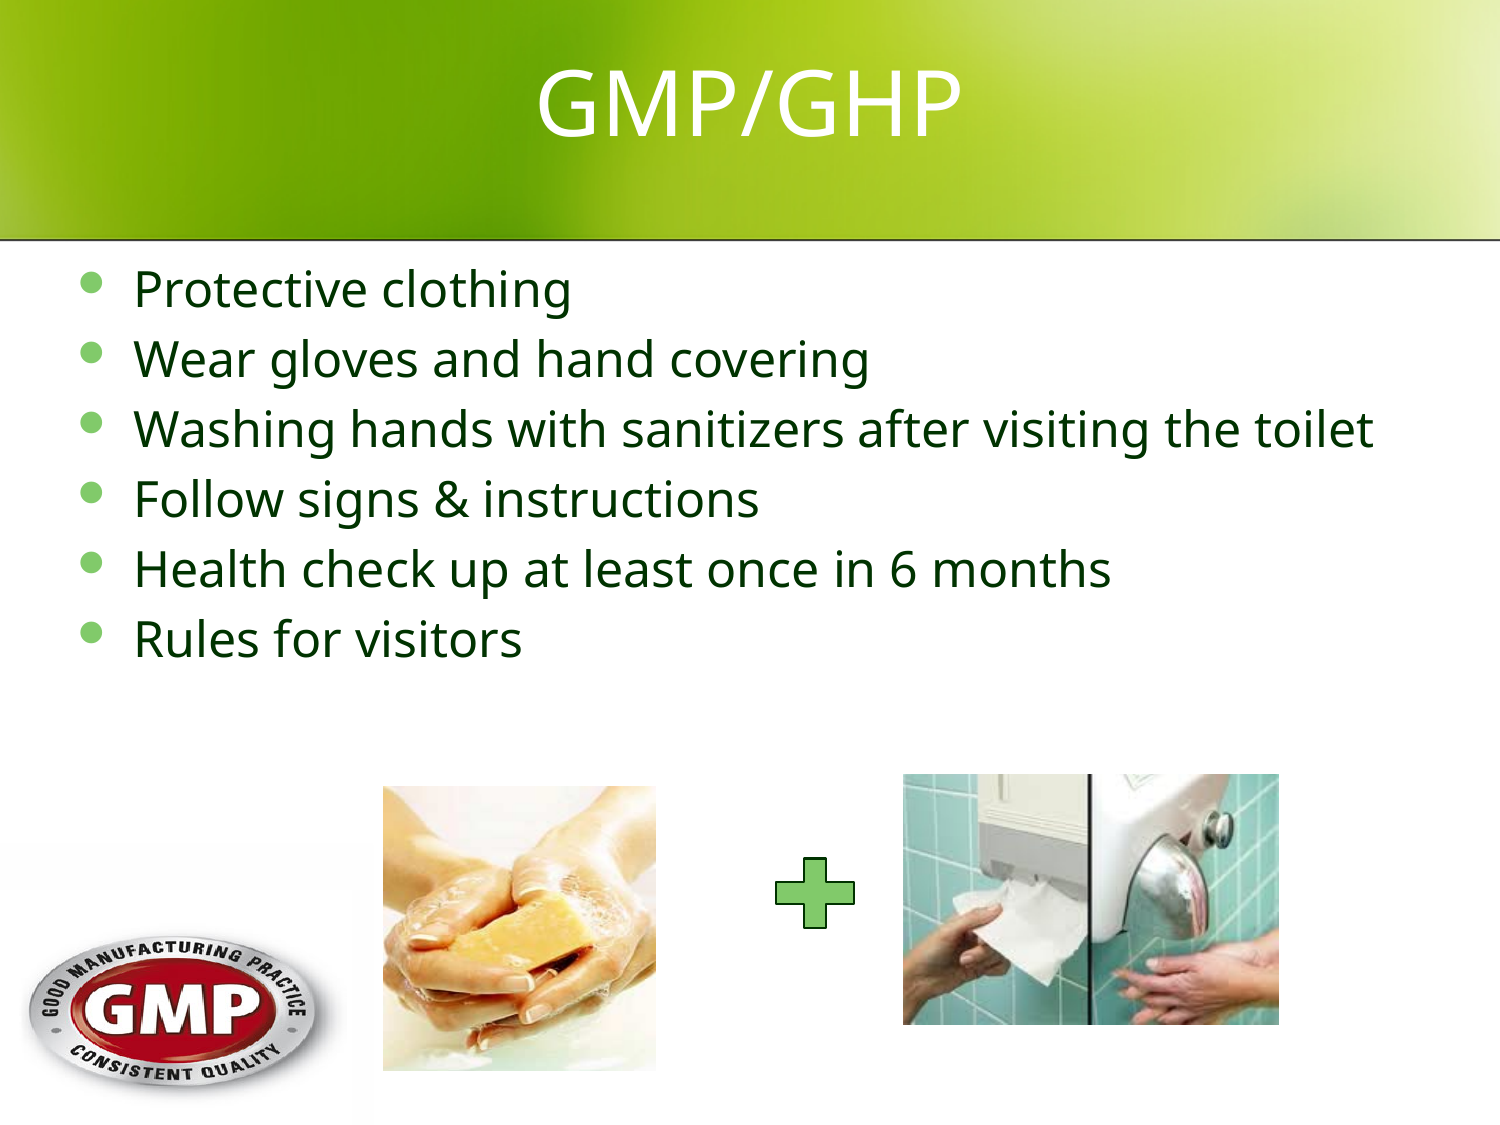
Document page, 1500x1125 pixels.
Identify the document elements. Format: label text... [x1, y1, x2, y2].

picture [0, 0, 1500, 1125]
title GMP/GHP [62, 24, 1438, 176]
list Protective clothing Wear gloves and hand covering Washing hands with sanitizers after visiting the toilet Follow signs & instructions Health check up at least once in 6 months Rules for visitors [62, 249, 1438, 1071]
text_box [775, 858, 854, 928]
